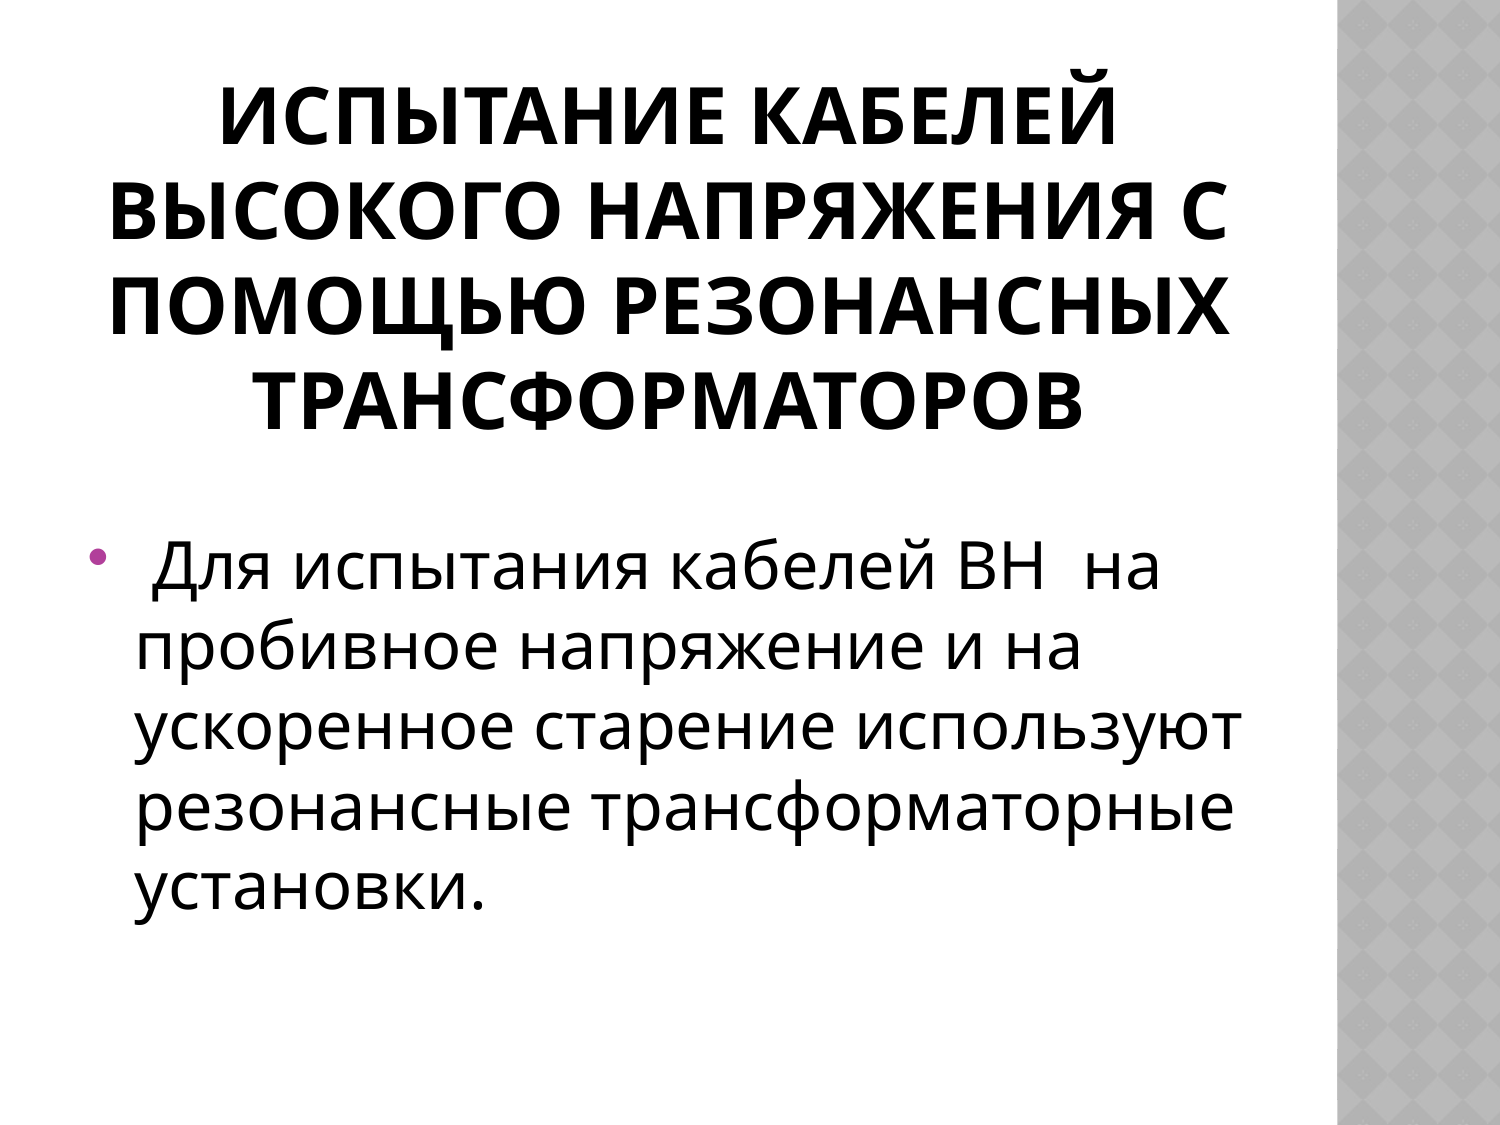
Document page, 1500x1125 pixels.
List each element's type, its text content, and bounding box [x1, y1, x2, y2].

title Испытание кабелей высокого напряжения с помощью резонансных трансформаторов [75, 52, 1263, 446]
list Для испытания кабелей ВН на пробивное напряжение и на ускоренное старение используют резонансные трансформаторные установки. [75, 515, 1263, 1059]
